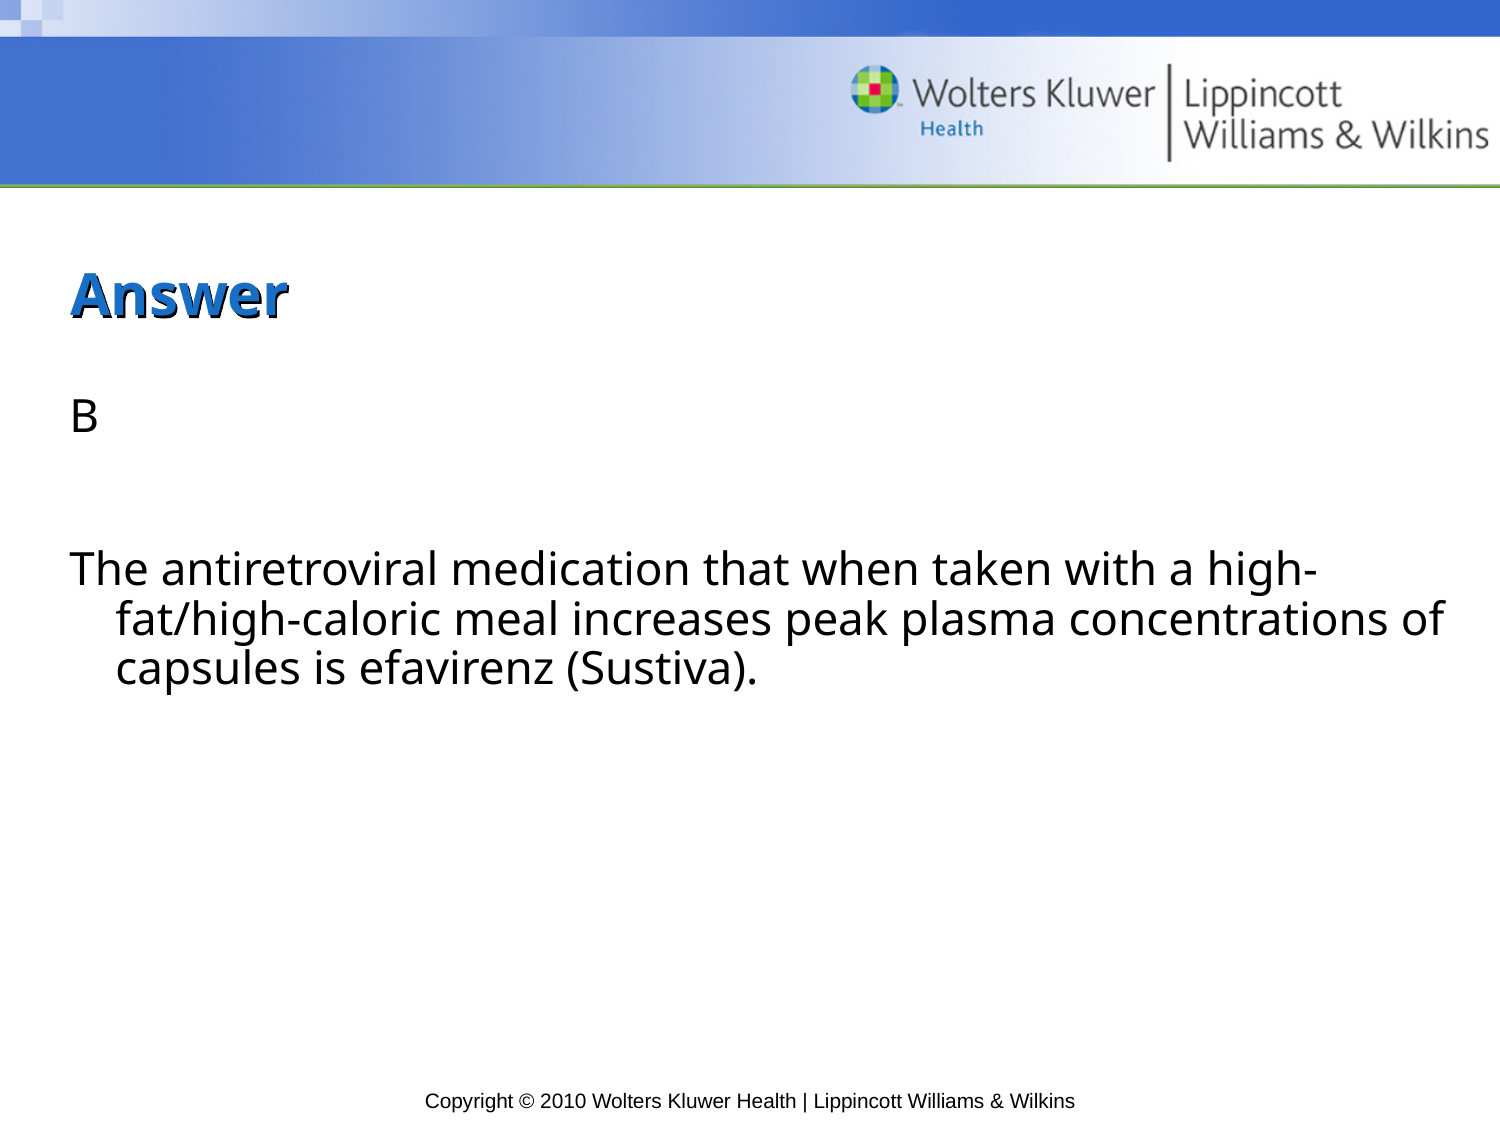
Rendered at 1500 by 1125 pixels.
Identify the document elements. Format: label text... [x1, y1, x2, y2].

title Answer [70, 264, 1470, 329]
list B The antiretroviral medication that when taken with a high- fat/high-caloric meal increases peak plasma concentrations of capsules is efavirenz (Sustiva). [53, 384, 1468, 1088]
picture [0, 0, 1500, 188]
